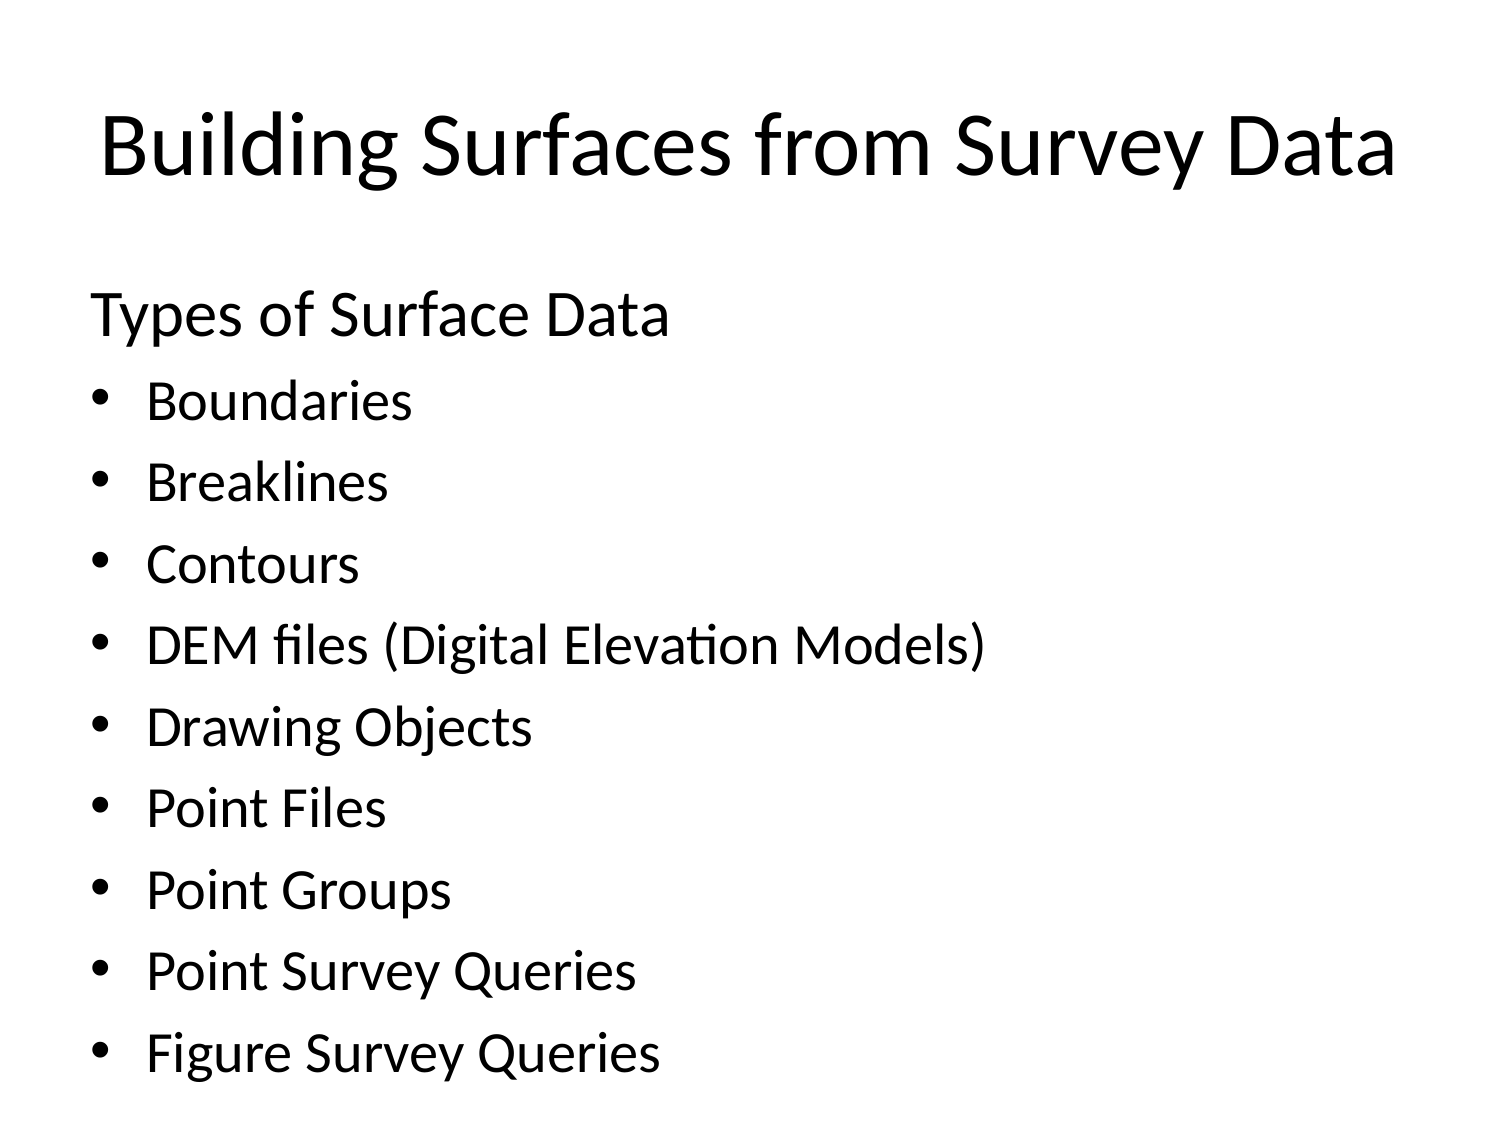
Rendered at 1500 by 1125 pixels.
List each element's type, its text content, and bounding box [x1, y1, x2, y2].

list Types of Surface Data Boundaries Breaklines Contours DEM files (Digital Elevation Models) Drawing Objects Point Files Point Groups Point Survey Queries Figure Survey Queries [75, 262, 1425, 1100]
title Building Surfaces from Survey Data [75, 45, 1425, 233]
